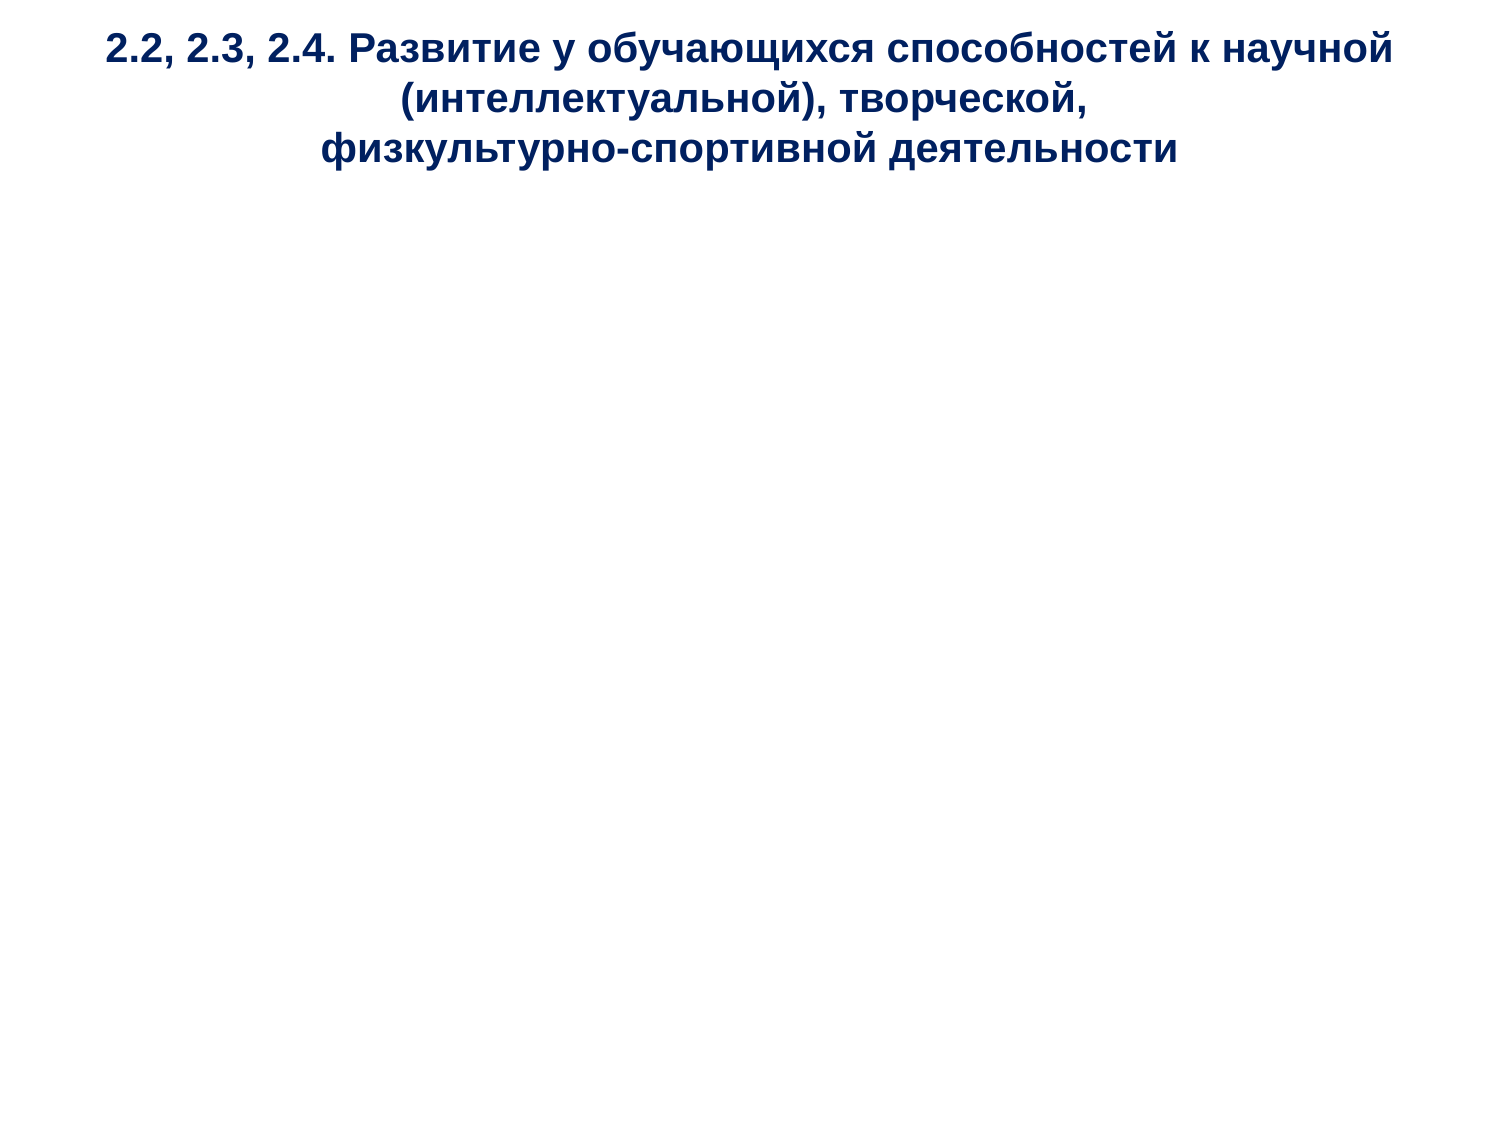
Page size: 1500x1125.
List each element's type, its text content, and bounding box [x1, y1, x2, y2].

title 2.2, 2.3, 2.4. Развитие у обучающихся способностей к научной (интеллектуальной), творческой, физкультурно-спортивной деятельности [75, 19, 1425, 173]
